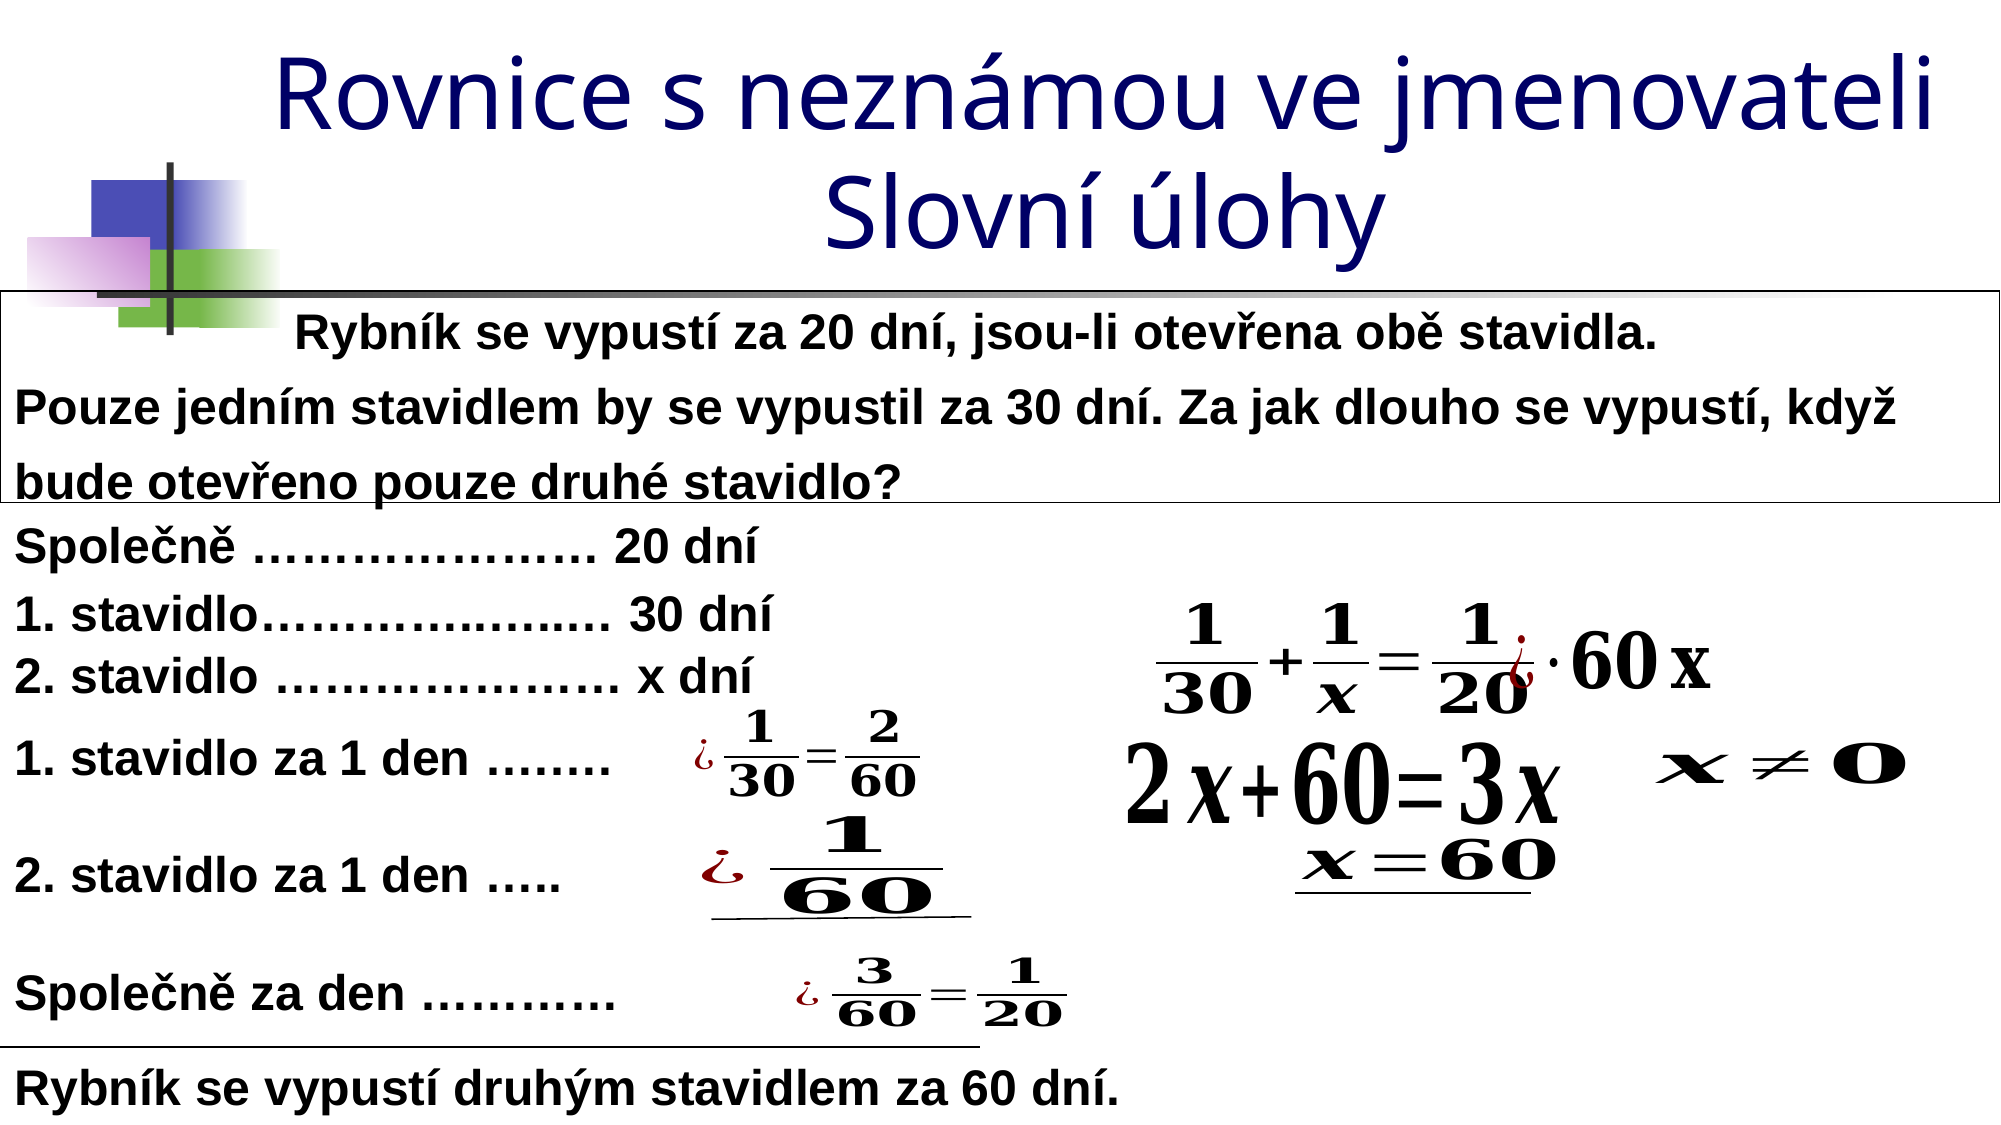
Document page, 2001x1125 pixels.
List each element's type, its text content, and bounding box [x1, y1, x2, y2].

text_box Společně ………………… 20 dní [0, 507, 886, 572]
text_box Rybník se vypustí druhým stavidlem za 60 dní. [0, 1035, 1508, 1125]
text_box 1. stavidlo…………..…..… 30 dní [0, 572, 981, 650]
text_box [711, 916, 972, 920]
title Rovnice s neznámou ve jmenovateli Slovní úlohy [209, 18, 2000, 280]
text_box Rybník se vypustí za 20 dní, jsou-li otevřena obě stavidla. Pouze jedním stavidlem by se vypustil za 30 dní. Za jak dlouho se vypustí, když bude otevřeno pouze druhé stavidlo? [0, 290, 2000, 503]
text_box 2. stavidlo ………………… x dní [0, 637, 944, 709]
